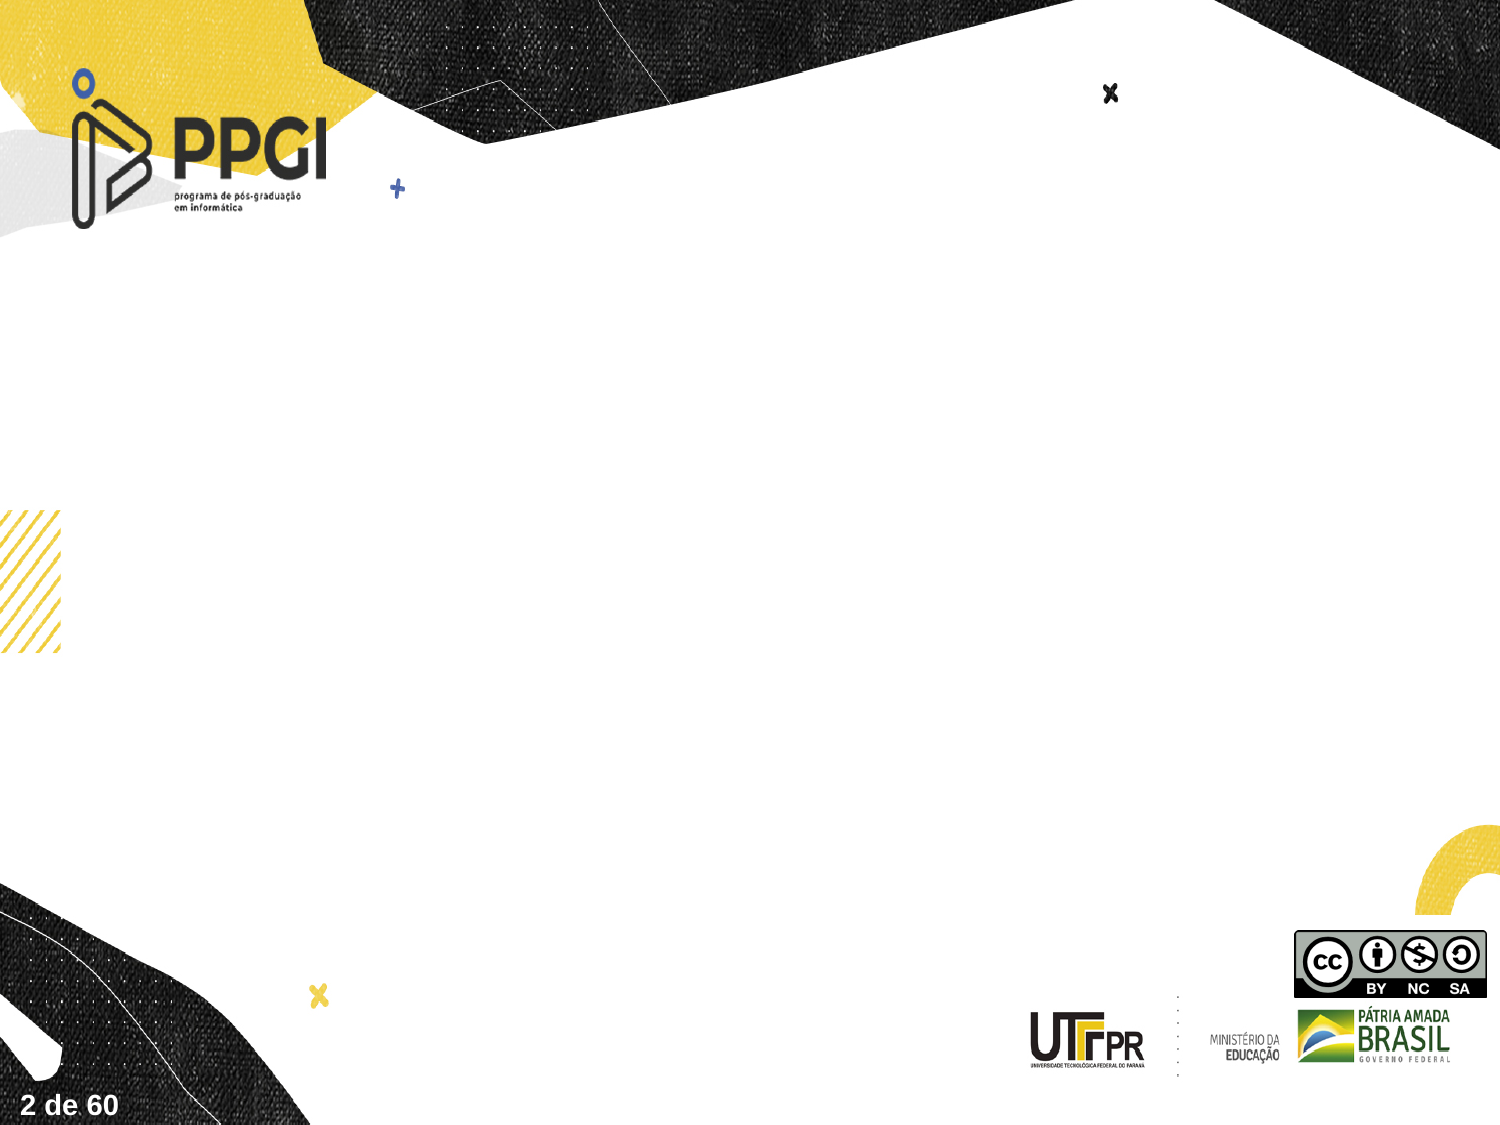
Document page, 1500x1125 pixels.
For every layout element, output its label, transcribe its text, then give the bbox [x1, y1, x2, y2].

picture [0, 0, 1500, 1125]
text_box 2 de 60 [0, 1079, 212, 1125]
